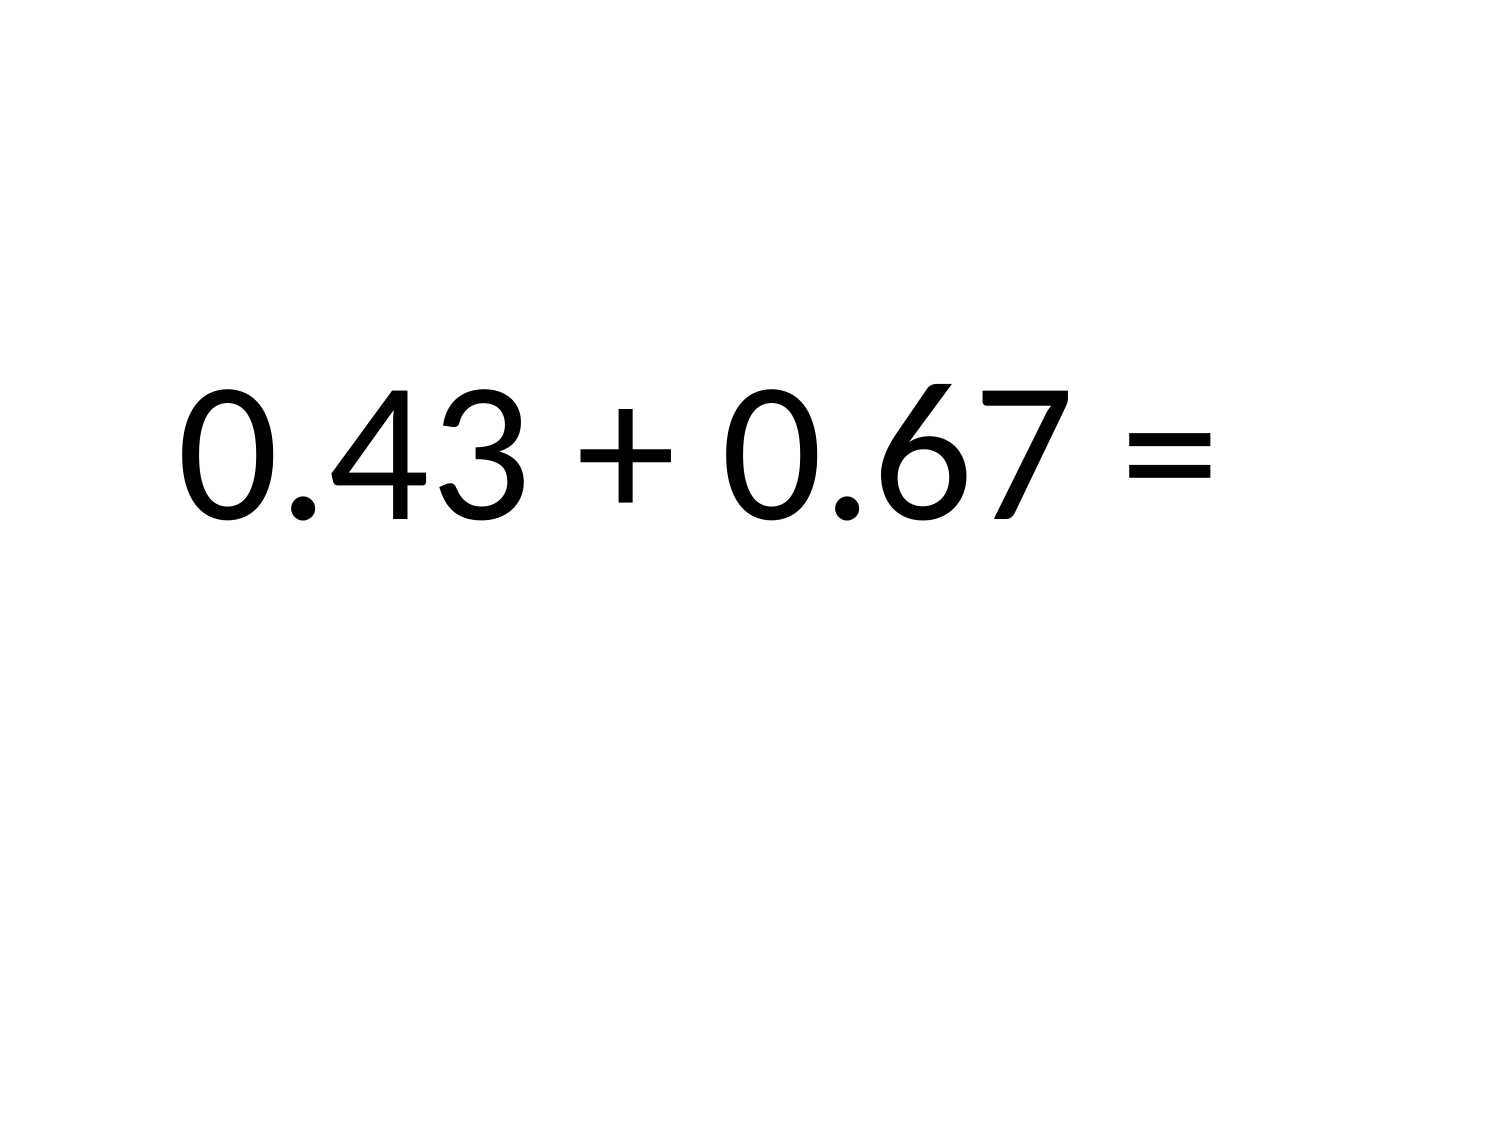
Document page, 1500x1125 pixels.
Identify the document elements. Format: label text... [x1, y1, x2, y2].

text_box 0.43 + 0.67 = [162, 312, 1350, 568]
